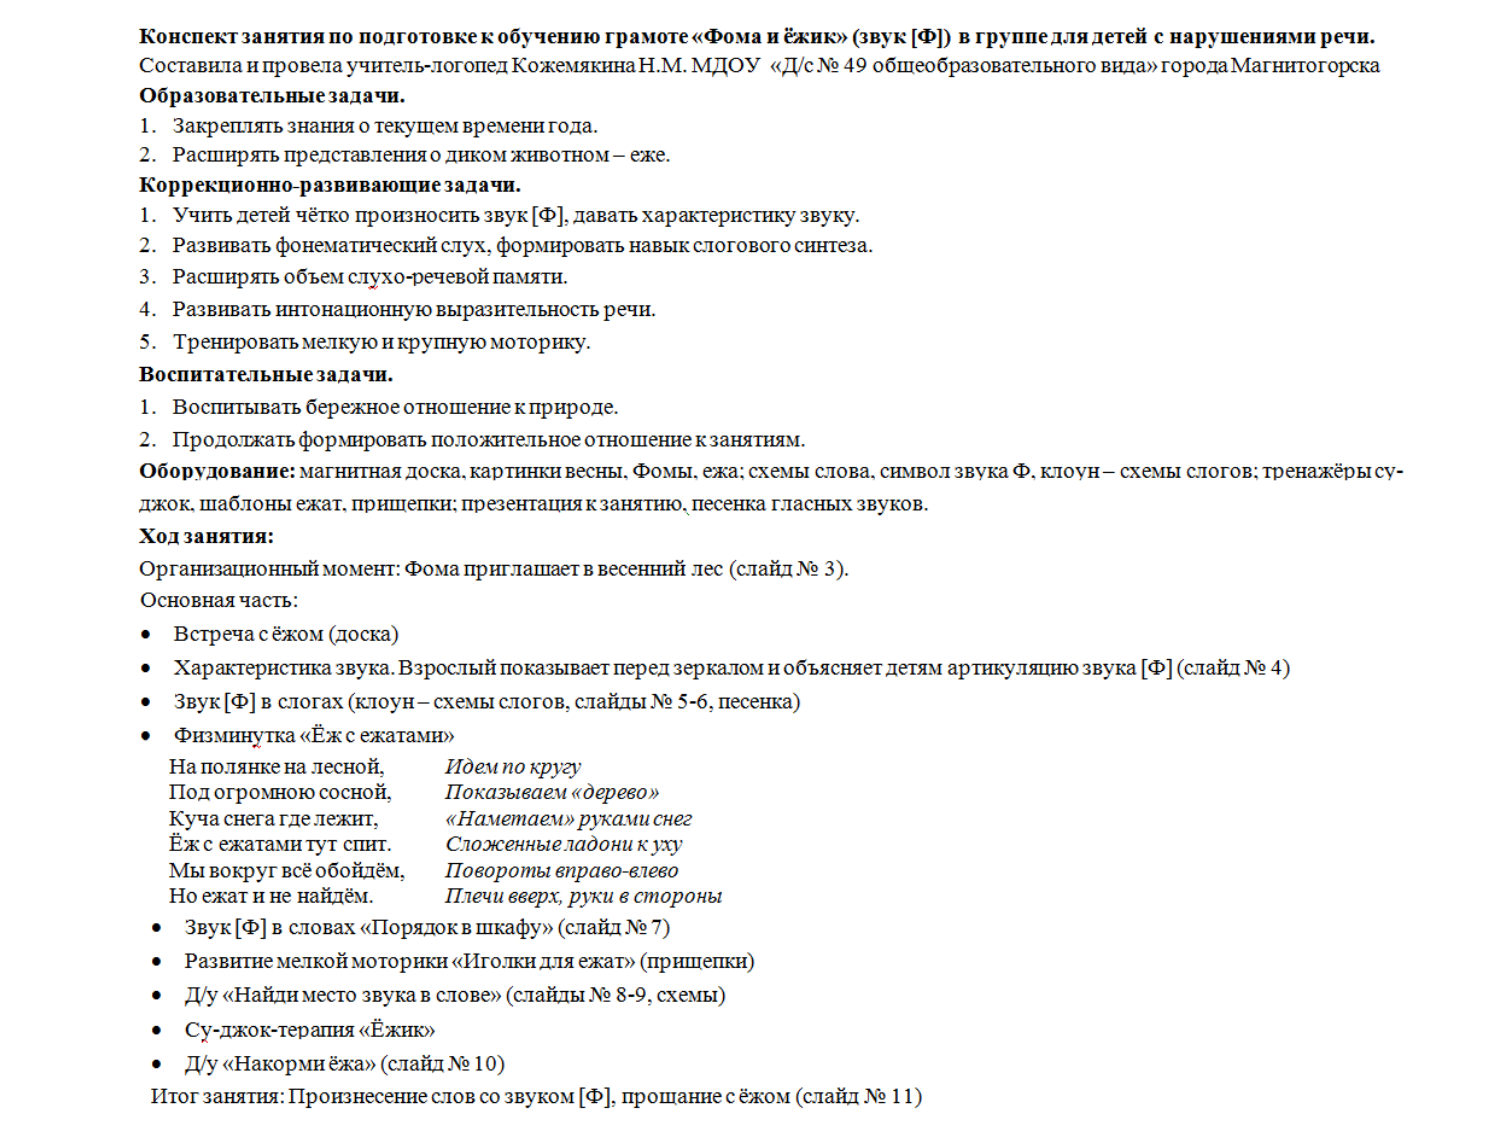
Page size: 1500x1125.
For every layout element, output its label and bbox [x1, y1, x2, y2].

picture [120, 12, 1430, 1125]
